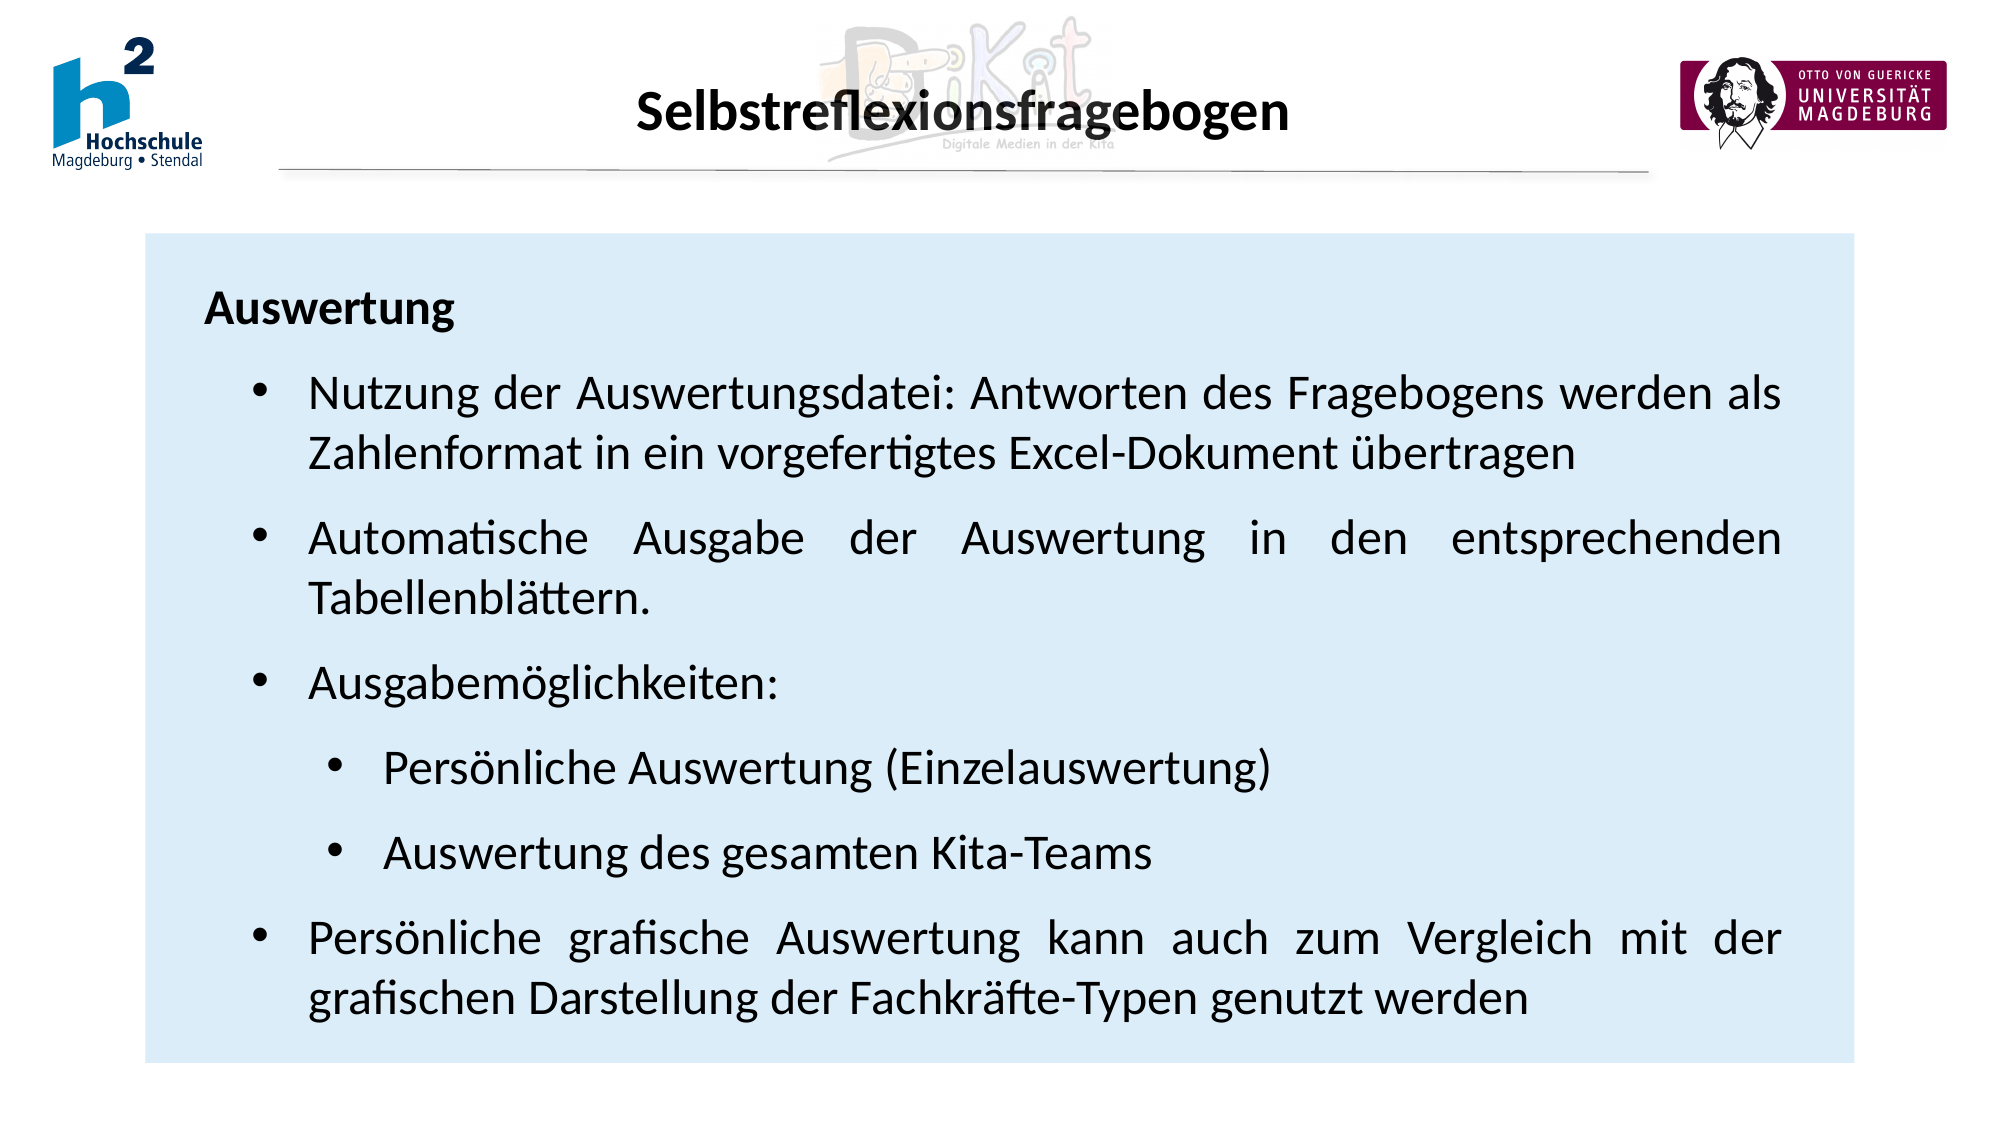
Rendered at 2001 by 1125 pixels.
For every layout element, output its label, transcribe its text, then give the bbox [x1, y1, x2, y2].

text_box Selbstreflexionsfragebogen [278, 65, 811, 150]
picture [1680, 57, 1947, 150]
picture [53, 37, 202, 170]
picture [816, 14, 1119, 170]
text_box Selbstreflexionsfragebogen [1122, 65, 1649, 150]
text_box [142, 233, 1868, 1063]
